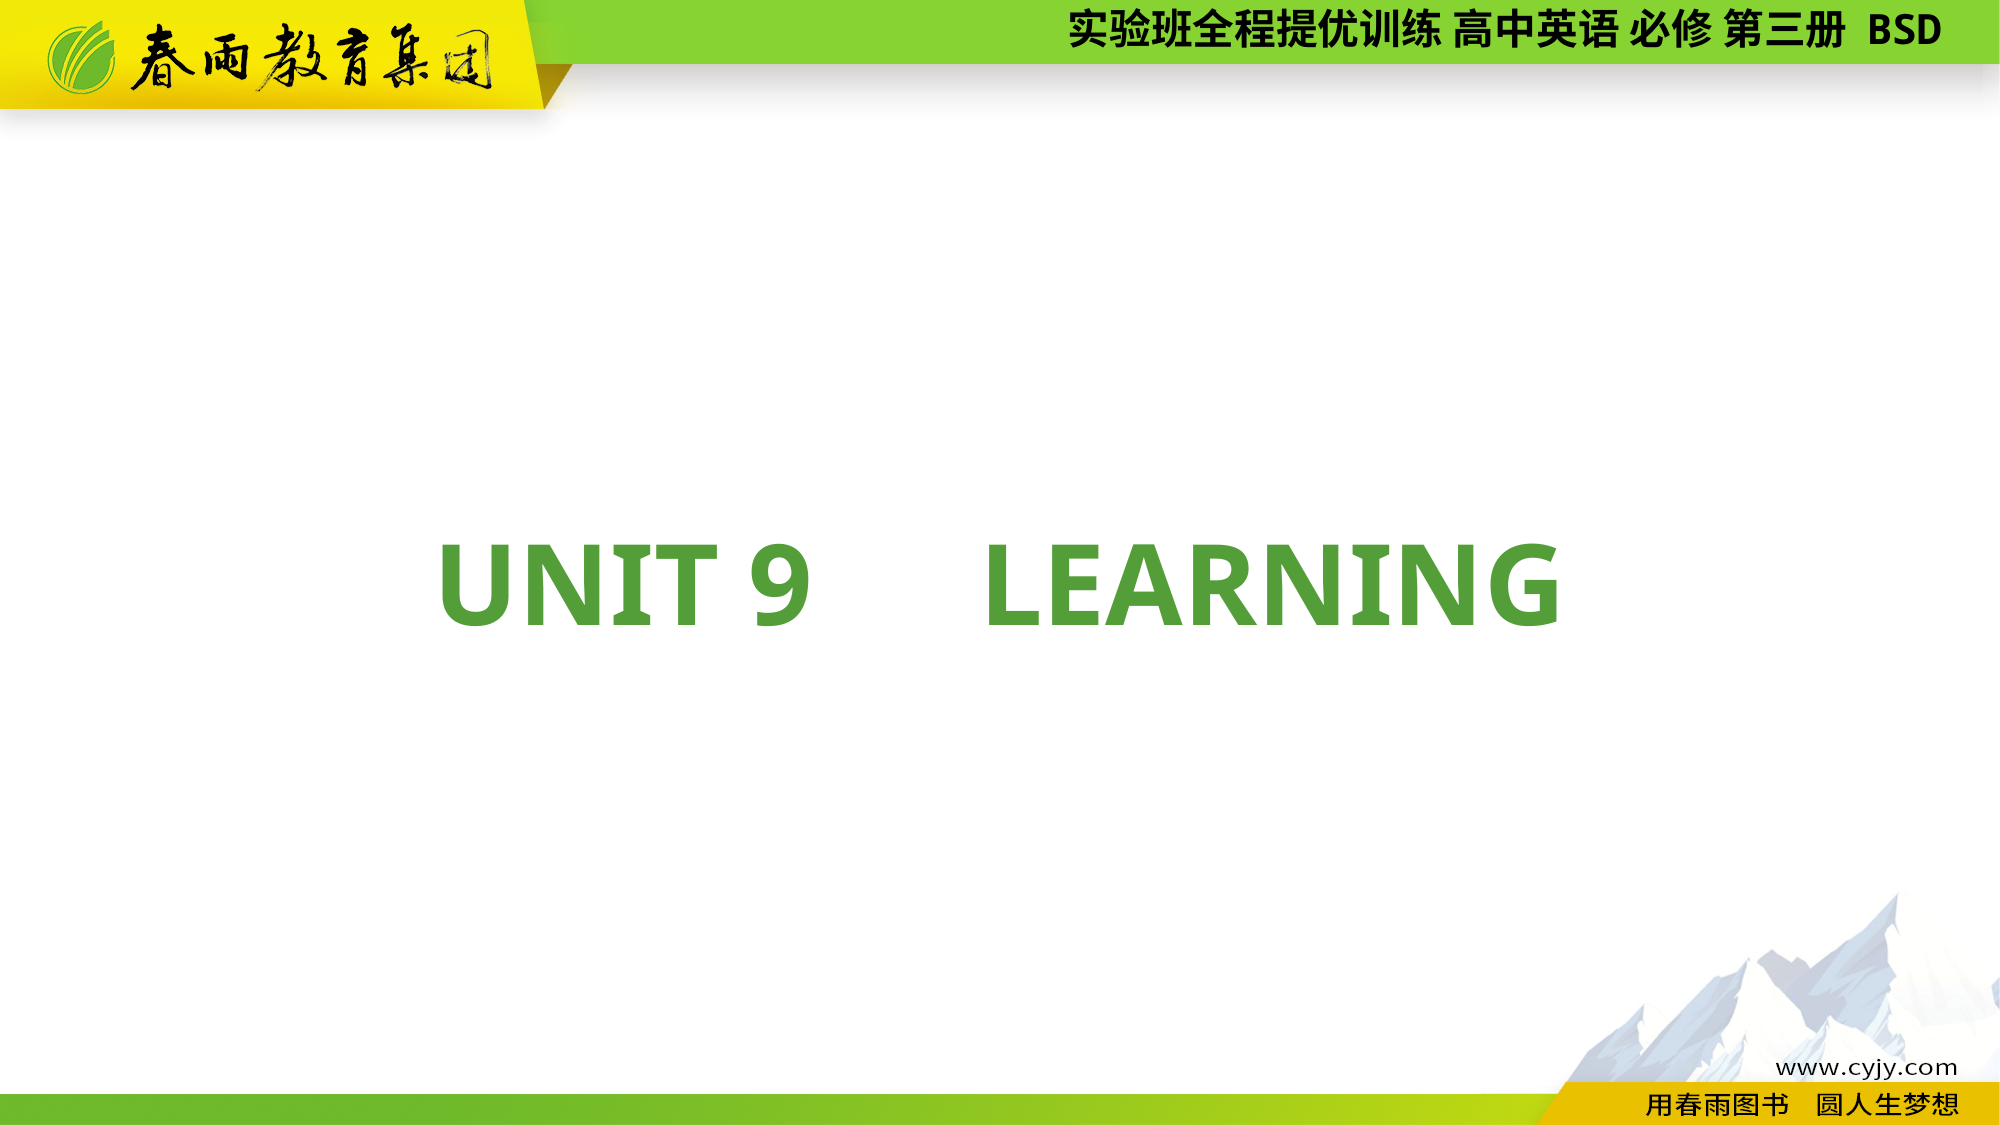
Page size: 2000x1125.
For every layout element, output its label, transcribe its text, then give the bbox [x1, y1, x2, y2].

text_box UNIT 9 LEARNING [54, 437, 1946, 656]
picture [0, 0, 2000, 1125]
